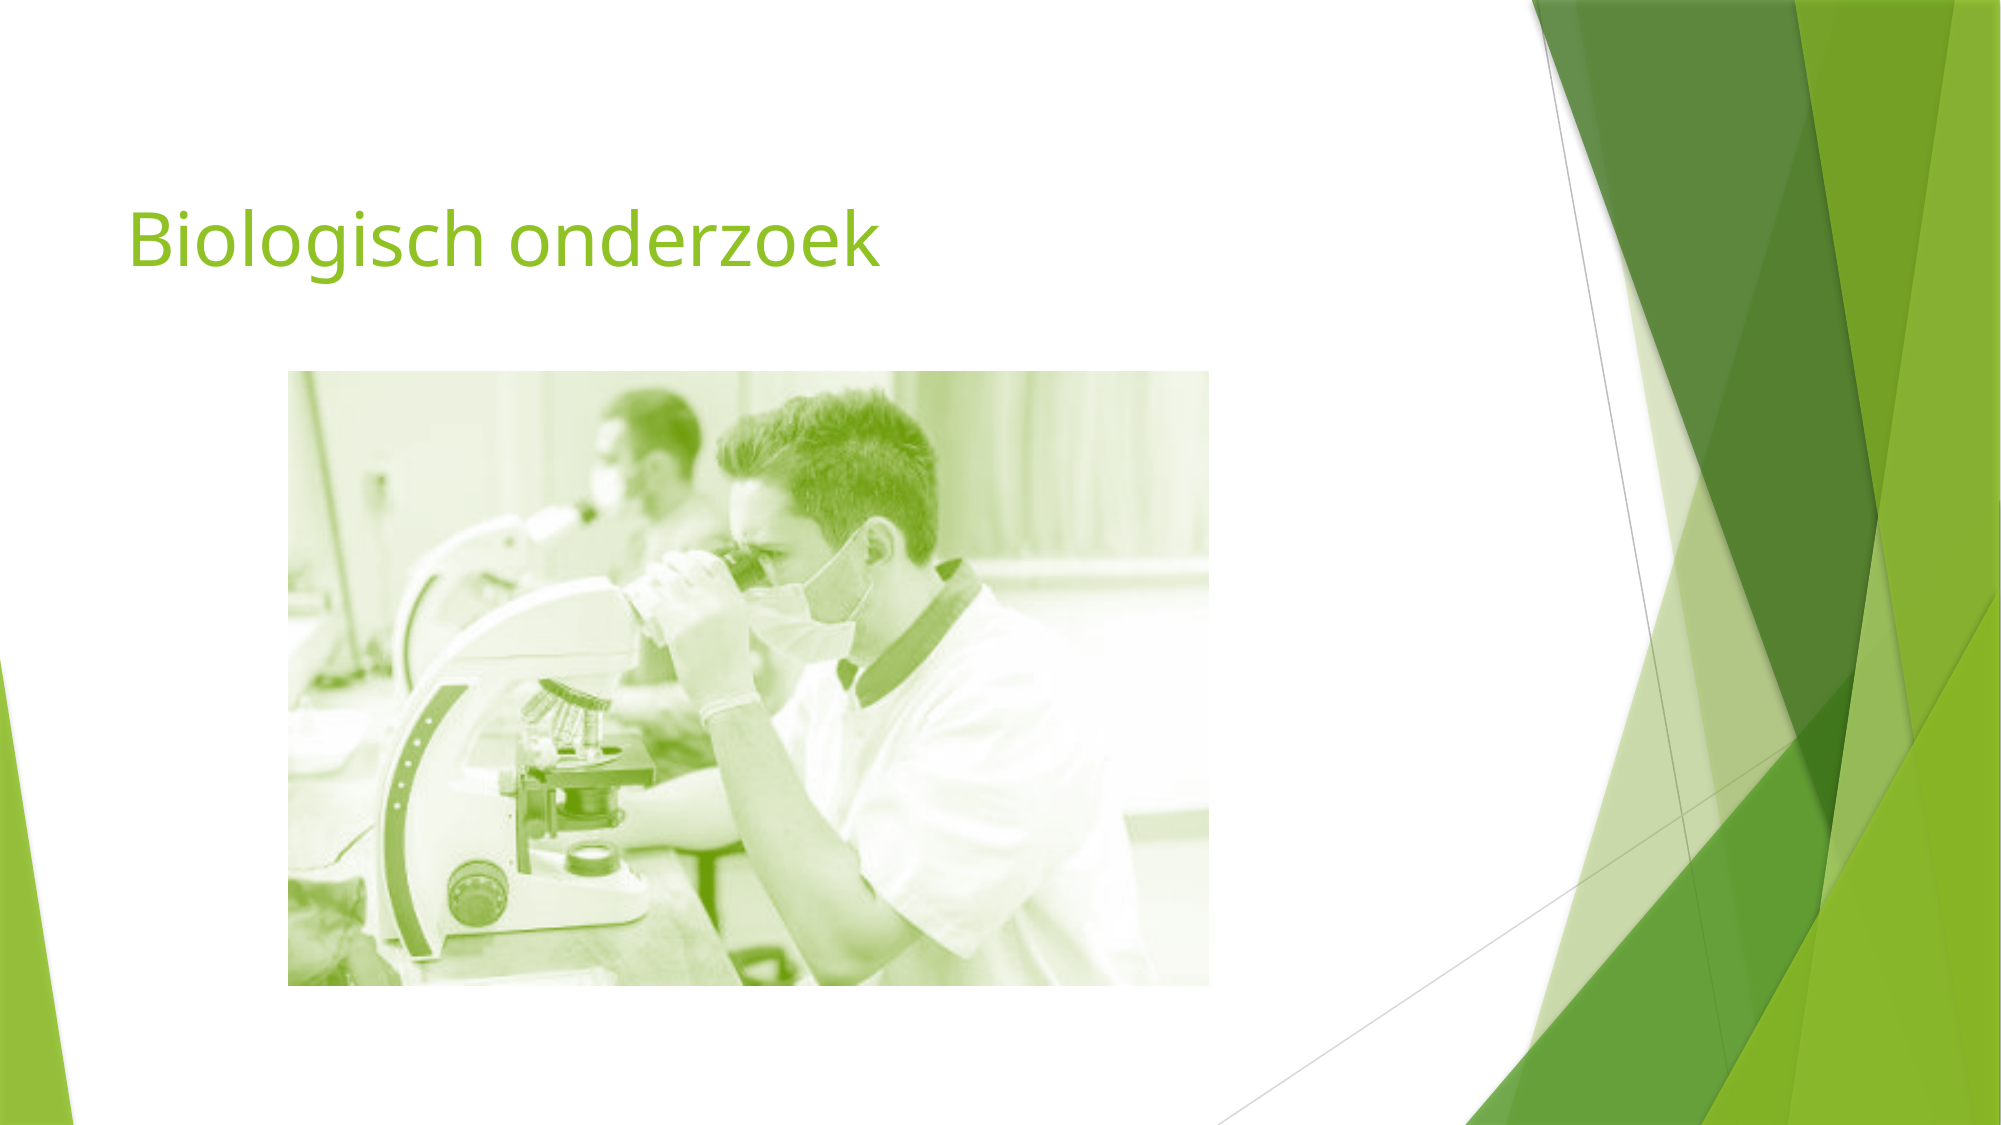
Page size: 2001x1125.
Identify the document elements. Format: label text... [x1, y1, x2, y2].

picture [288, 371, 1210, 987]
text_box Biologisch onderzoek [111, 183, 1522, 295]
